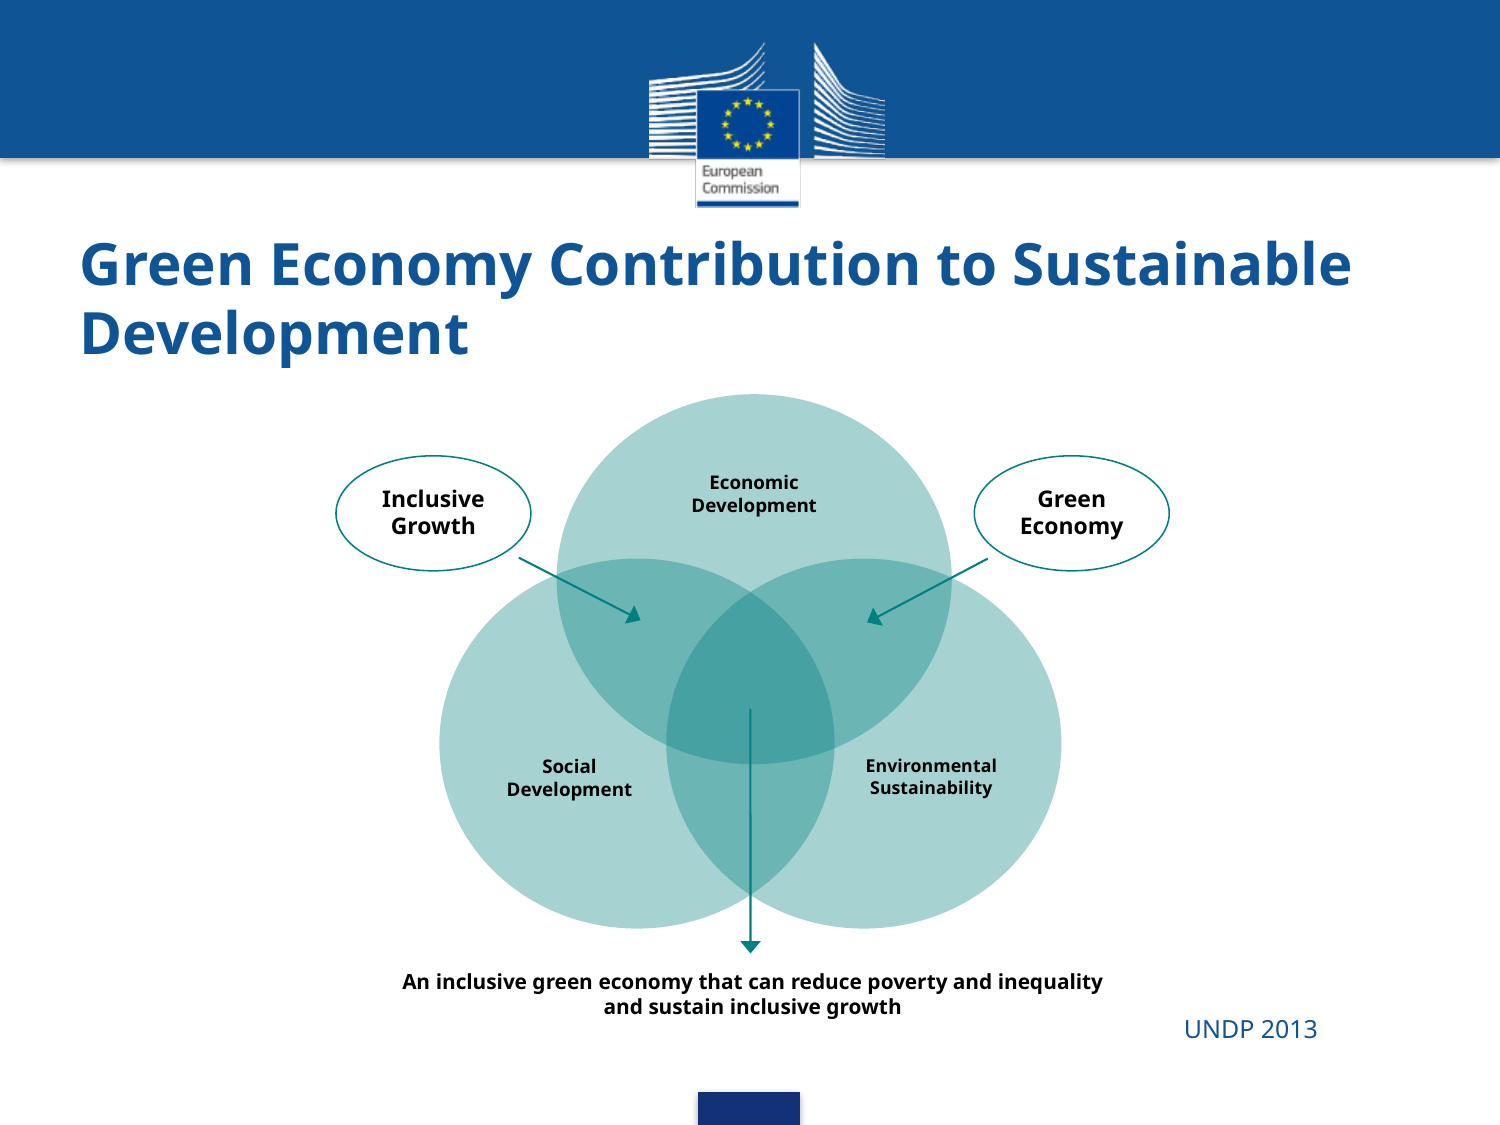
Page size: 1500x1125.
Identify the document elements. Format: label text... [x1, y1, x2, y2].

text_box [0, 0, 1500, 75]
text_box UNDP 2013 [1169, 975, 1376, 1051]
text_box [335, 393, 1170, 1028]
title Green Economy Contribution to Sustainable Development [64, 219, 1415, 374]
picture [649, 75, 885, 208]
